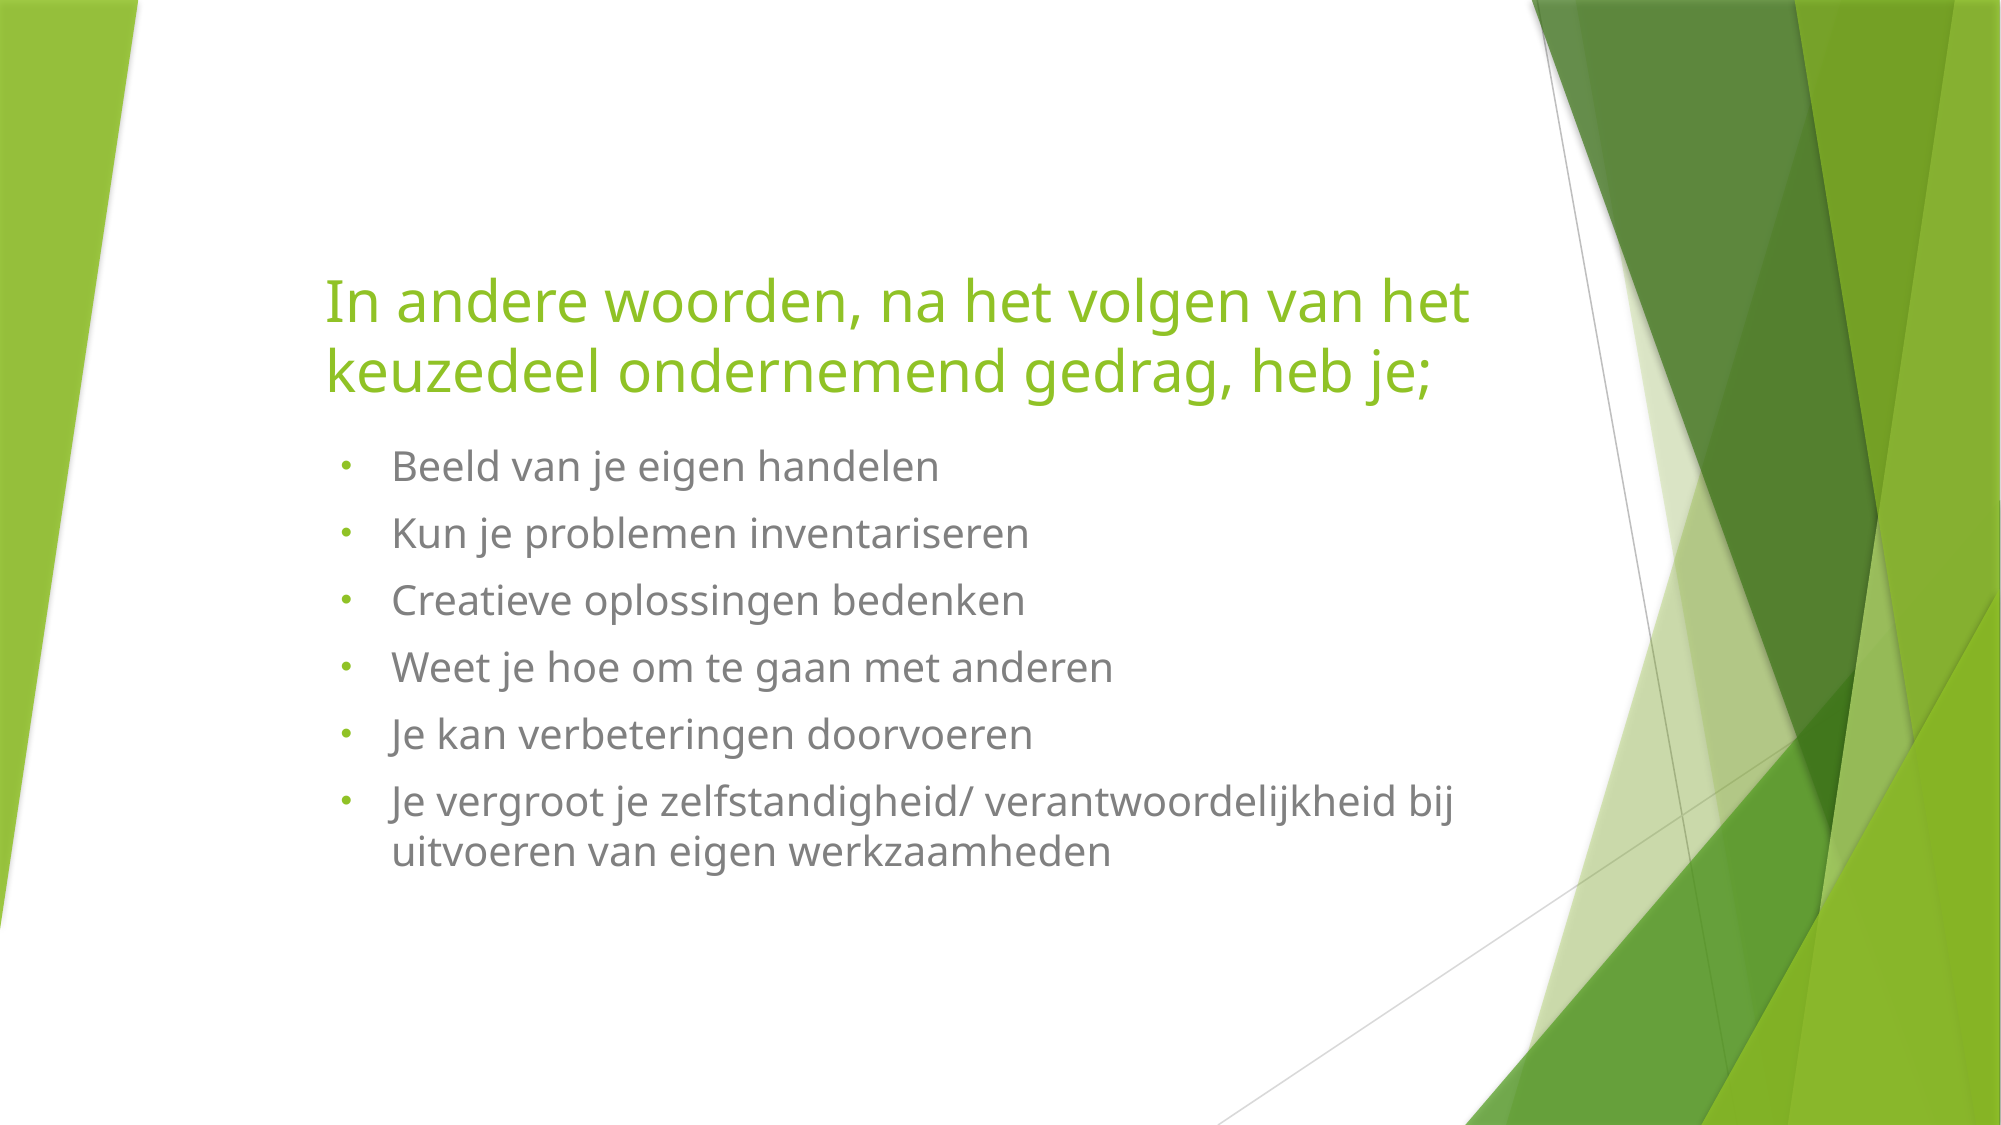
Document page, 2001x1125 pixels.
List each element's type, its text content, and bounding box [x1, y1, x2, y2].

title In andere woorden, na het volgen van het keuzedeel ondernemend gedrag, heb je; [310, 293, 1686, 412]
subtitle Beeld van je eigen handelen Kun je problemen inventariseren Creatieve oplossingen bedenken Weet je hoe om te gaan met anderen Je kan verbeteringen doorvoeren Je vergroot je zelfstandigheid/ verantwoordelijkheid bij uitvoeren van eigen werkzaamheden [325, 432, 1590, 888]
